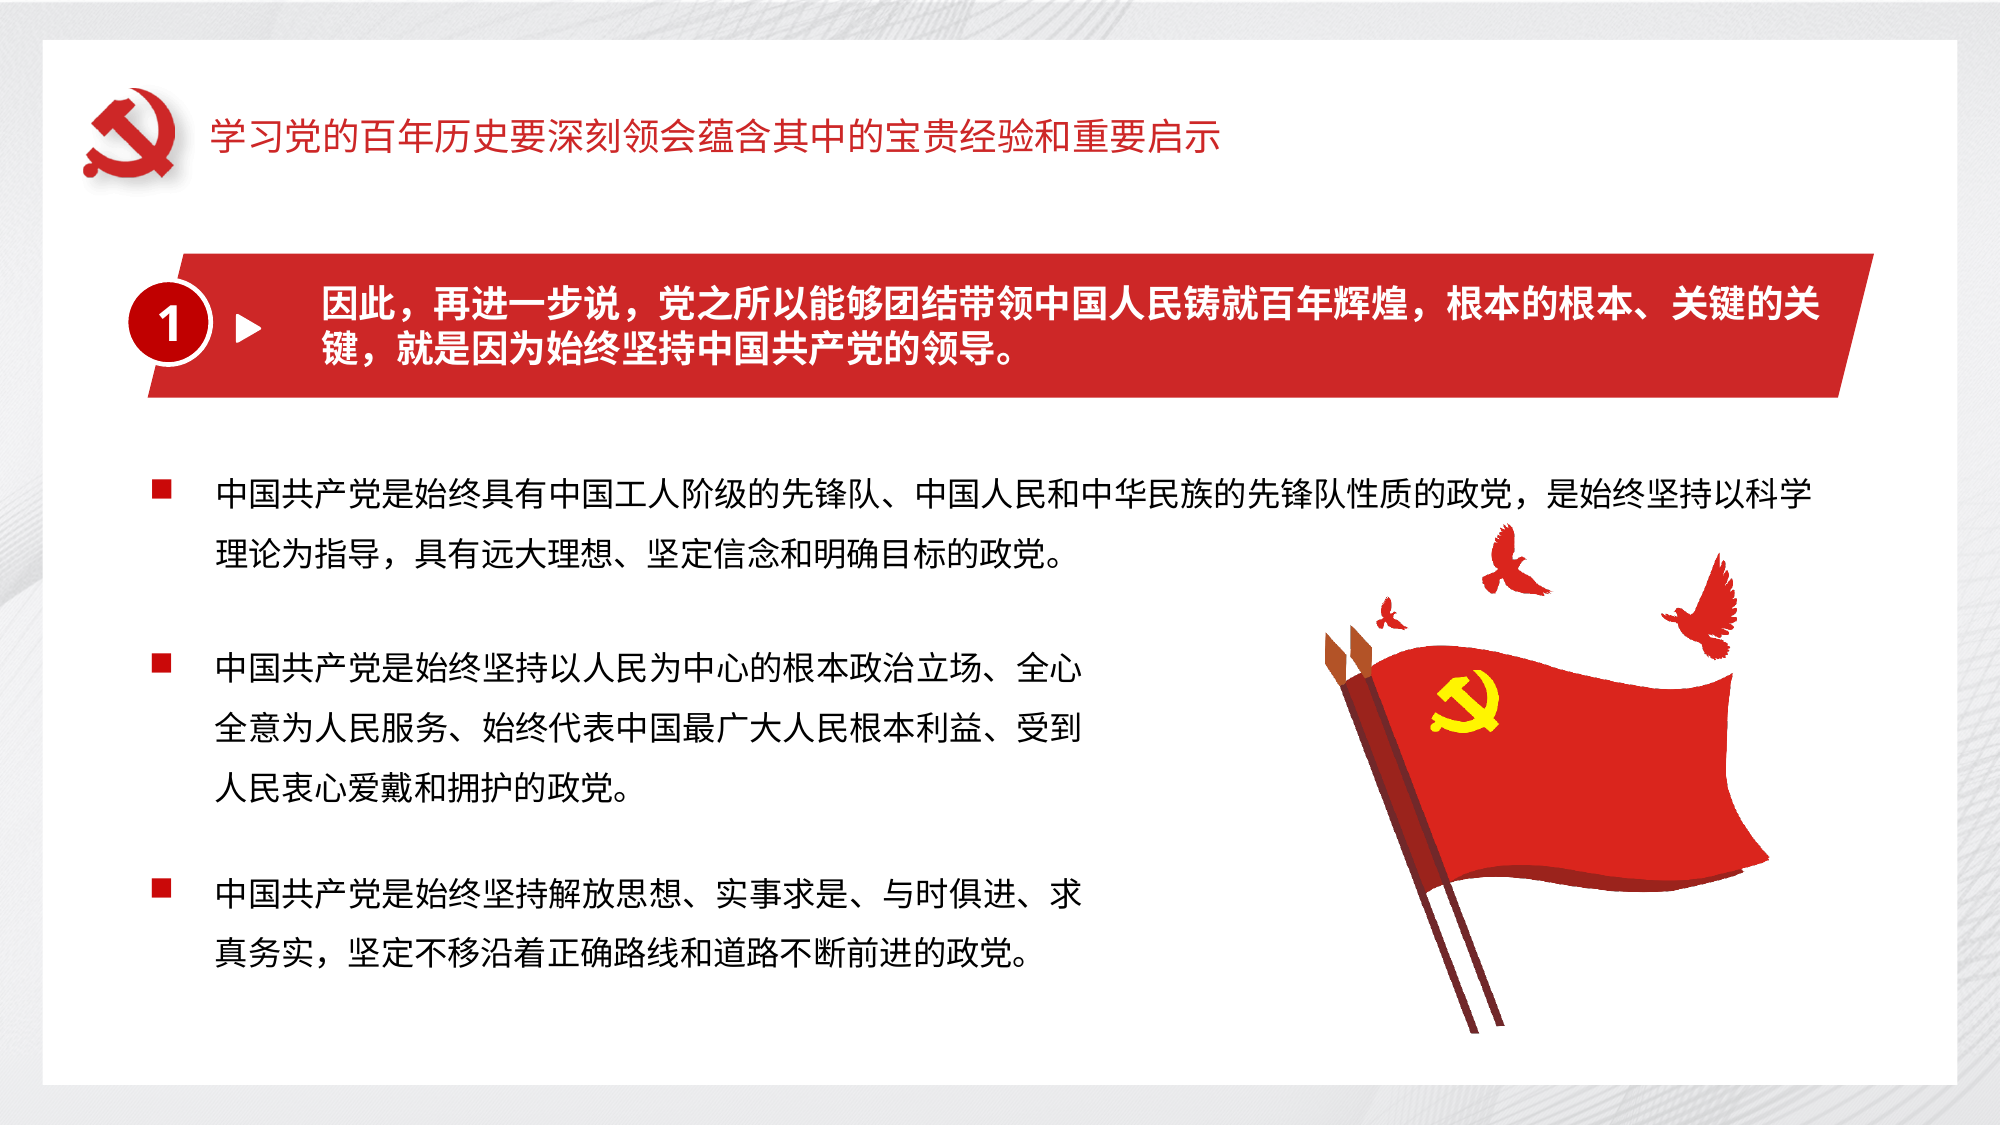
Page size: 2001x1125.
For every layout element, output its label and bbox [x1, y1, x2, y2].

picture [0, 0, 2000, 1125]
text_box [76, 74, 1768, 198]
text_box [125, 279, 211, 365]
